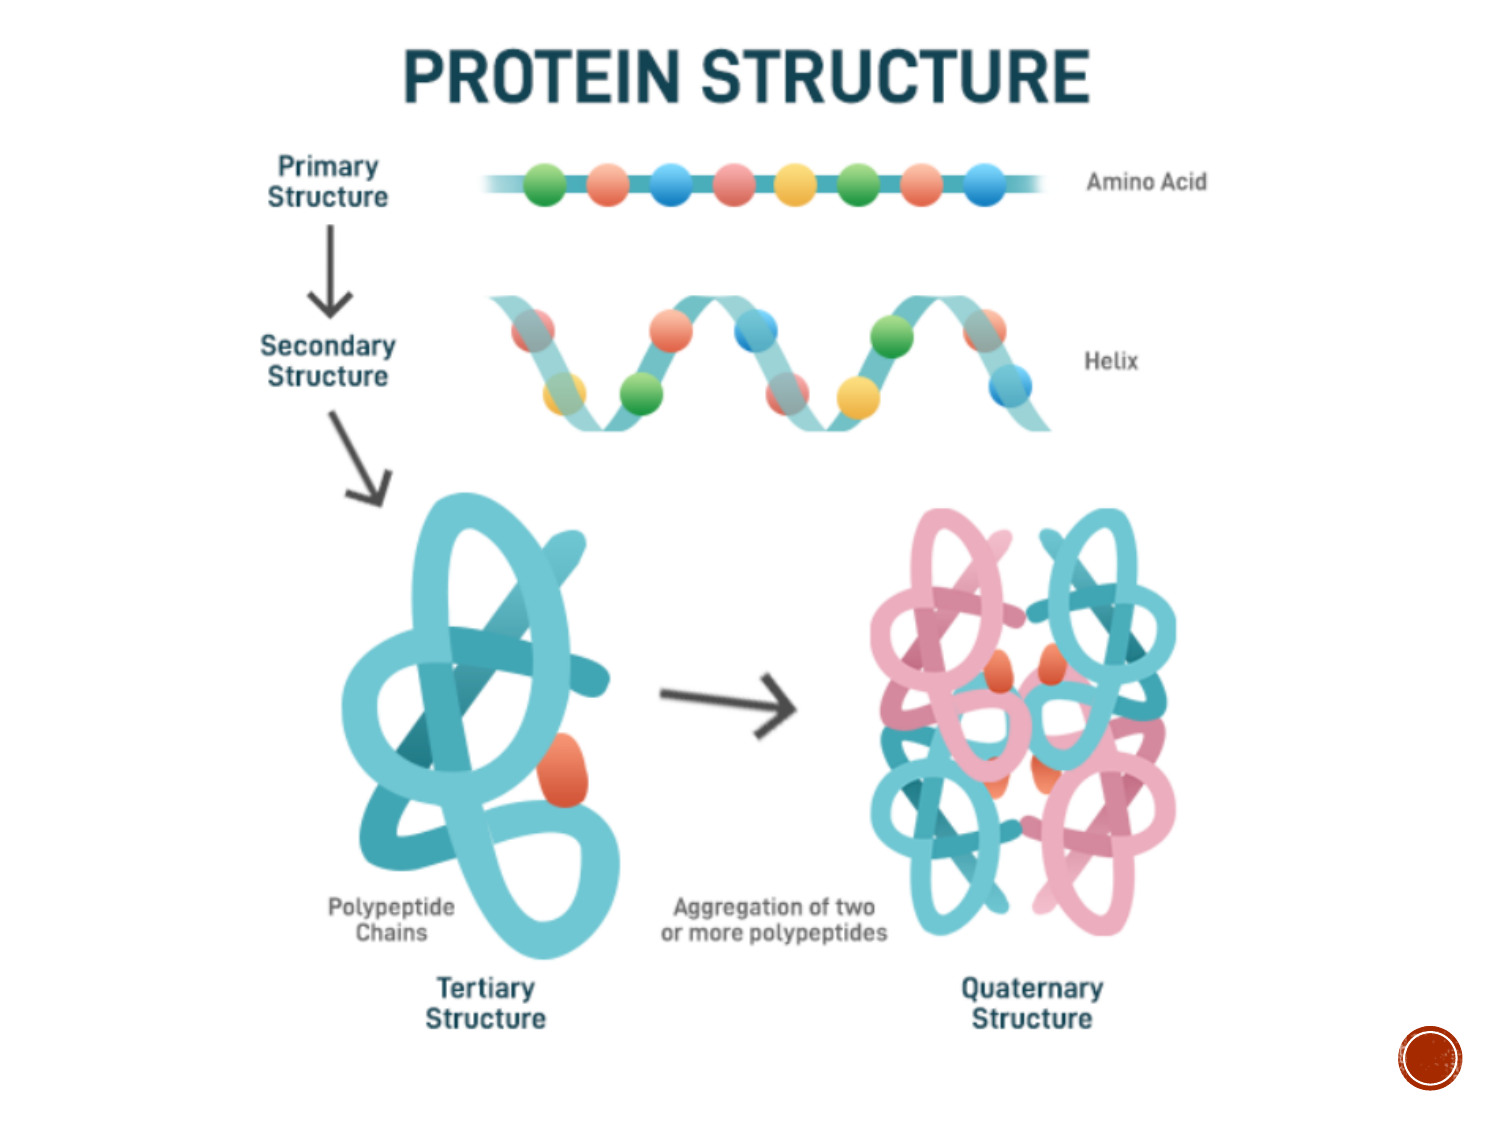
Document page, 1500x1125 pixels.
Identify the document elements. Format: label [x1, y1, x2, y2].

list [140, 17, 1314, 1070]
